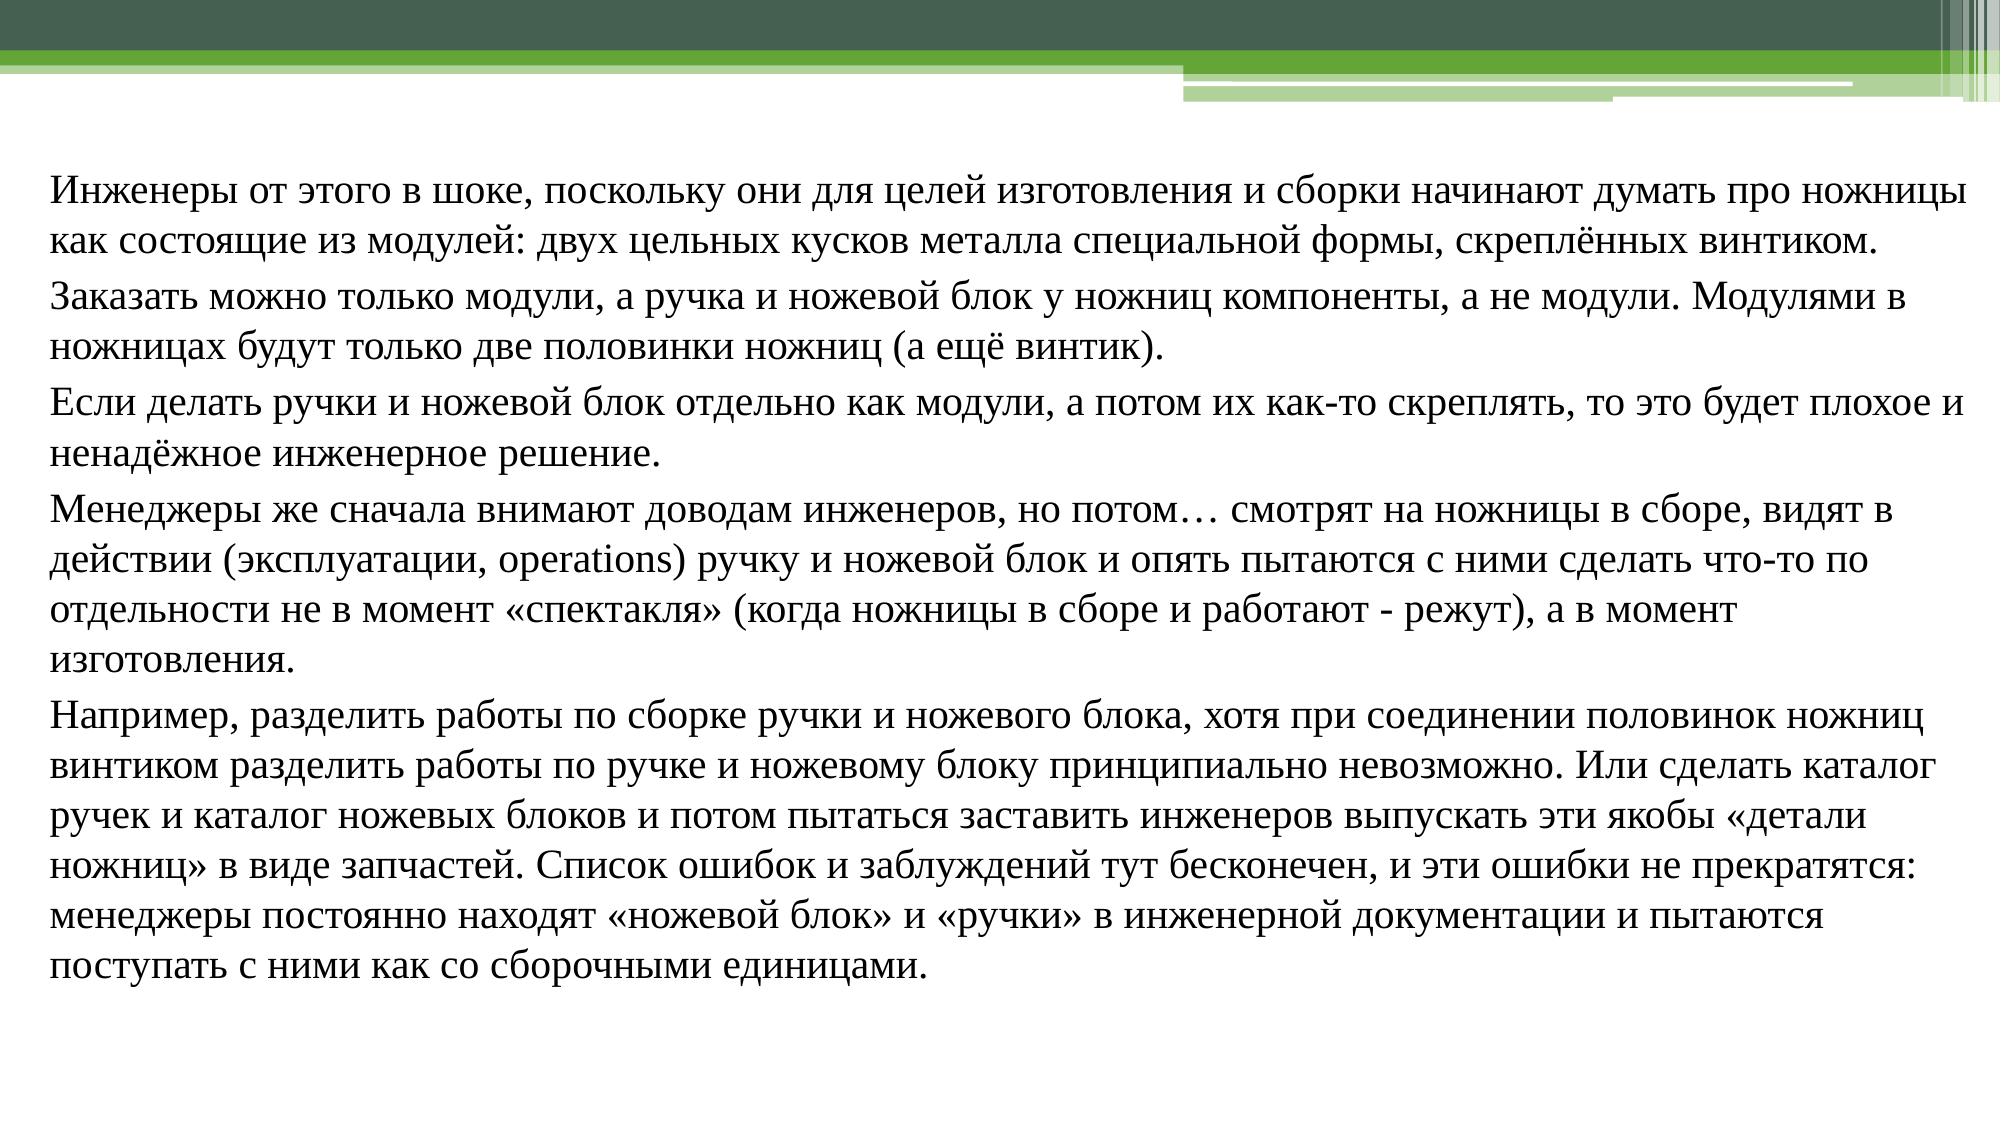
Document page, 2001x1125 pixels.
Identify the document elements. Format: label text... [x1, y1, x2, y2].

list Инженеры от этого в шоке, поскольку они для целей изготовления и сборки начинают думать про ножницы как состоящие из модулей: двух цельных кусков металла специальной формы, скреплённых винтиком. Заказать можно только модули, а ручка и ножевой блок у ножниц компоненты, а не модули. Модулями в ножницах будут только две половинки ножниц (а ещё винтик). Если делать ручки и ножевой блок отдельно как модули, а потом их как-то скреплять, то это будет плохое и ненадёжное инженерное решение. Менеджеры же сначала внимают доводам инженеров, но потом… смотрят на ножницы в сборе, видят в действии (эксплуатации, operations) ручку и ножевой блок и опять пытаются с ними сделать что-то по отдельности не в момент «спектакля» (когда ножницы в сборе и работают - режут), а в момент изготовления. Например, разделить работы по сборке ручки и ножевого блока, хотя при соединении половинок ножниц винтиком разделить работы по ручке и ножевому блоку принципиально невозможно. Или сделать каталог ручек и каталог ножевых блоков и потом пытаться заставить инженеров выпускать эти якобы «детали ножниц» в виде запчастей. Список ошибок и заблуждений тут бесконечен, и эти ошибки не прекратятся: менеджеры постоянно находят «ножевой блок» и «ручки» в инженерной документации и пытаются поступать с ними как со сборочными единицами. [16, 154, 2000, 998]
